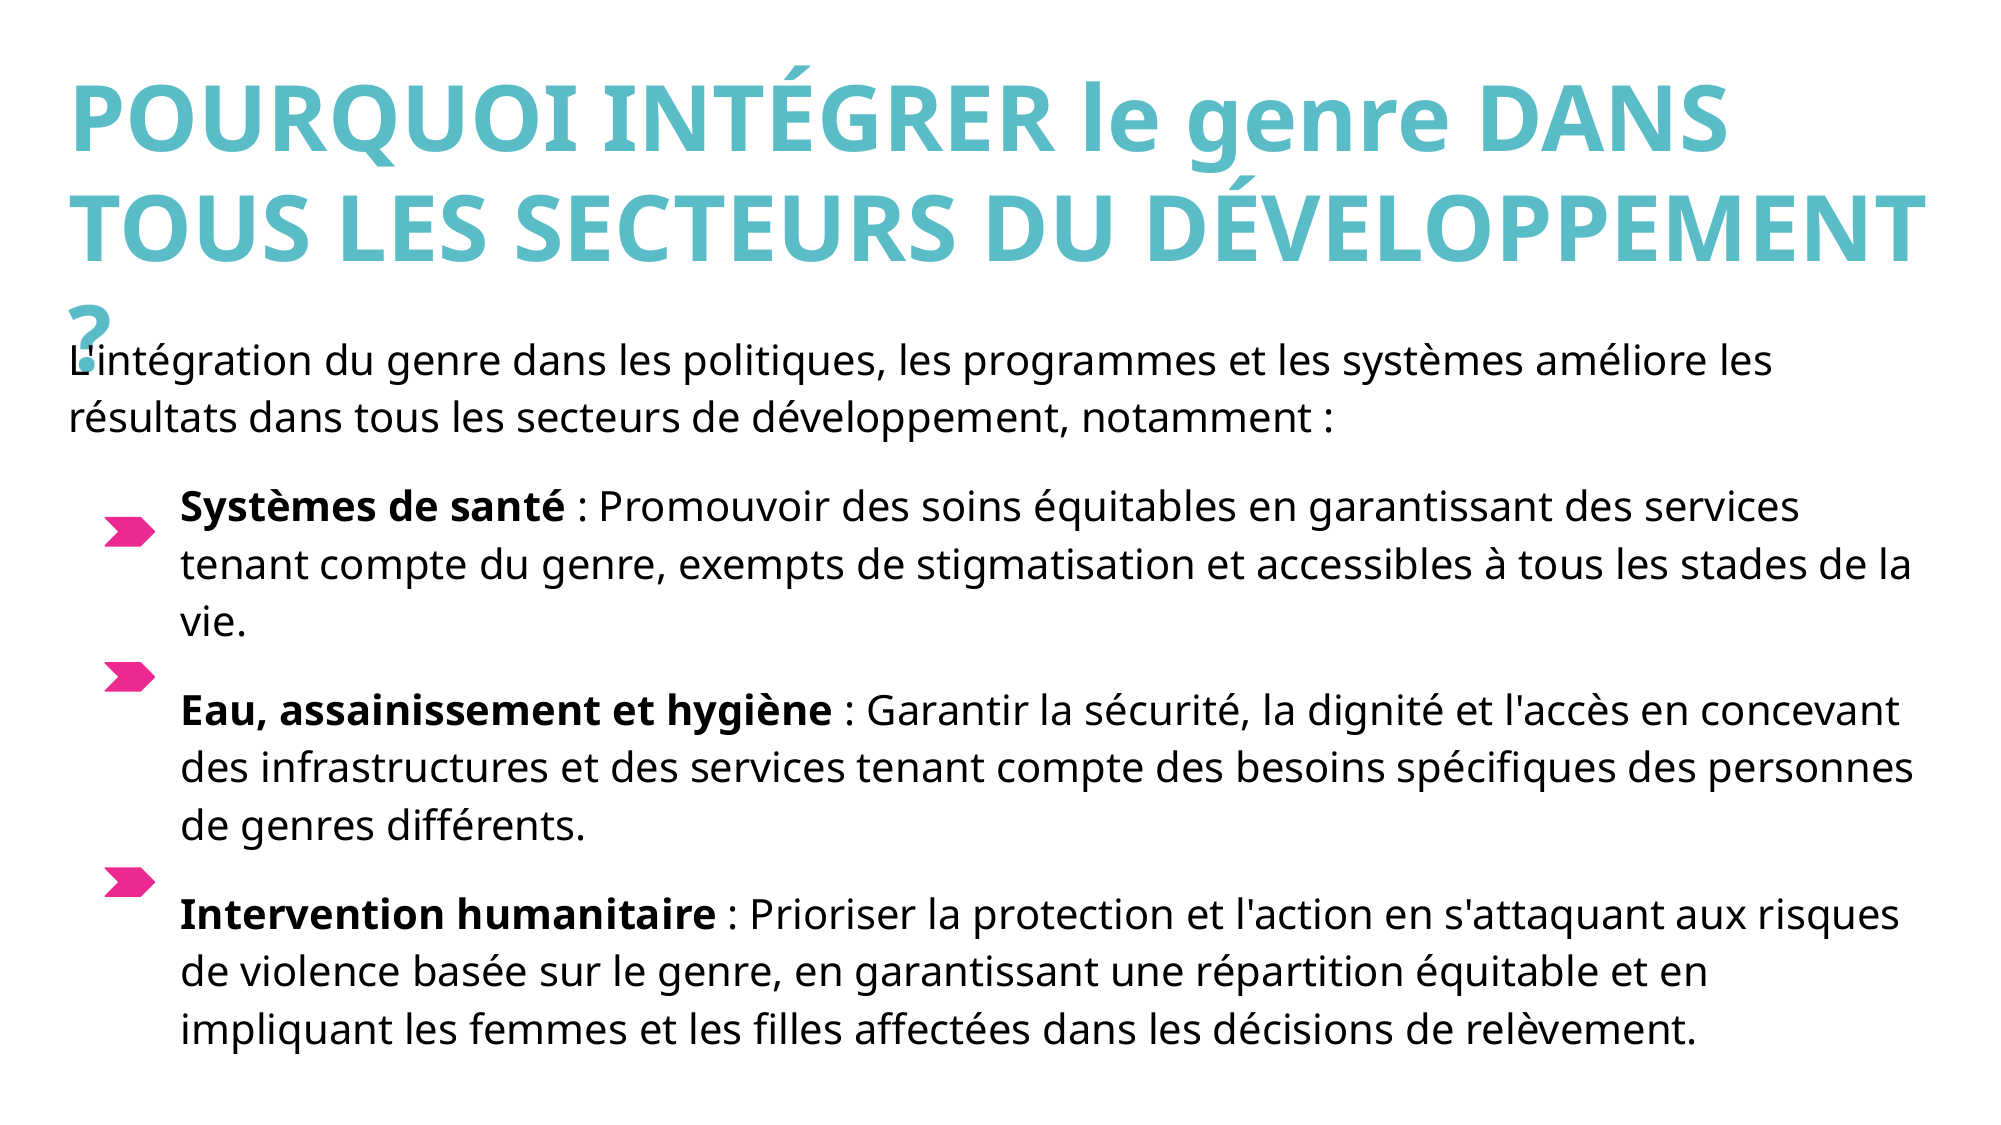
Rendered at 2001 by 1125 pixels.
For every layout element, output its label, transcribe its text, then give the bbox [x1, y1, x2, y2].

text_box [105, 868, 155, 897]
text_box [105, 662, 155, 691]
list L'intégration du genre dans les politiques, les programmes et les systèmes améliore les résultats dans tous les secteurs de développement, notamment : Systèmes de santé : Promouvoir des soins équitables en garantissant des services tenant compte du genre, exempts de stigmatisation et accessibles à tous les stades de la vie. Eau, assainissement et hygiène : Garantir la sécurité, la dignité et l'accès en concevant des infrastructures et des services tenant compte des besoins spécifiques des personnes de genres différents. Intervention humanitaire : Prioriser la protection et l'action en s'attaquant aux risques de violence basée sur le genre, en garantissant une répartition équitable et en impliquant les femmes et les filles affectées dans les décisions de relèvement. [68, 253, 1932, 1125]
title POURQUOI INTÉGRER le genre DANS TOUS LES SECTEURS DU DÉVELOPPEMENT ? [68, 59, 1932, 186]
text_box [105, 517, 155, 546]
